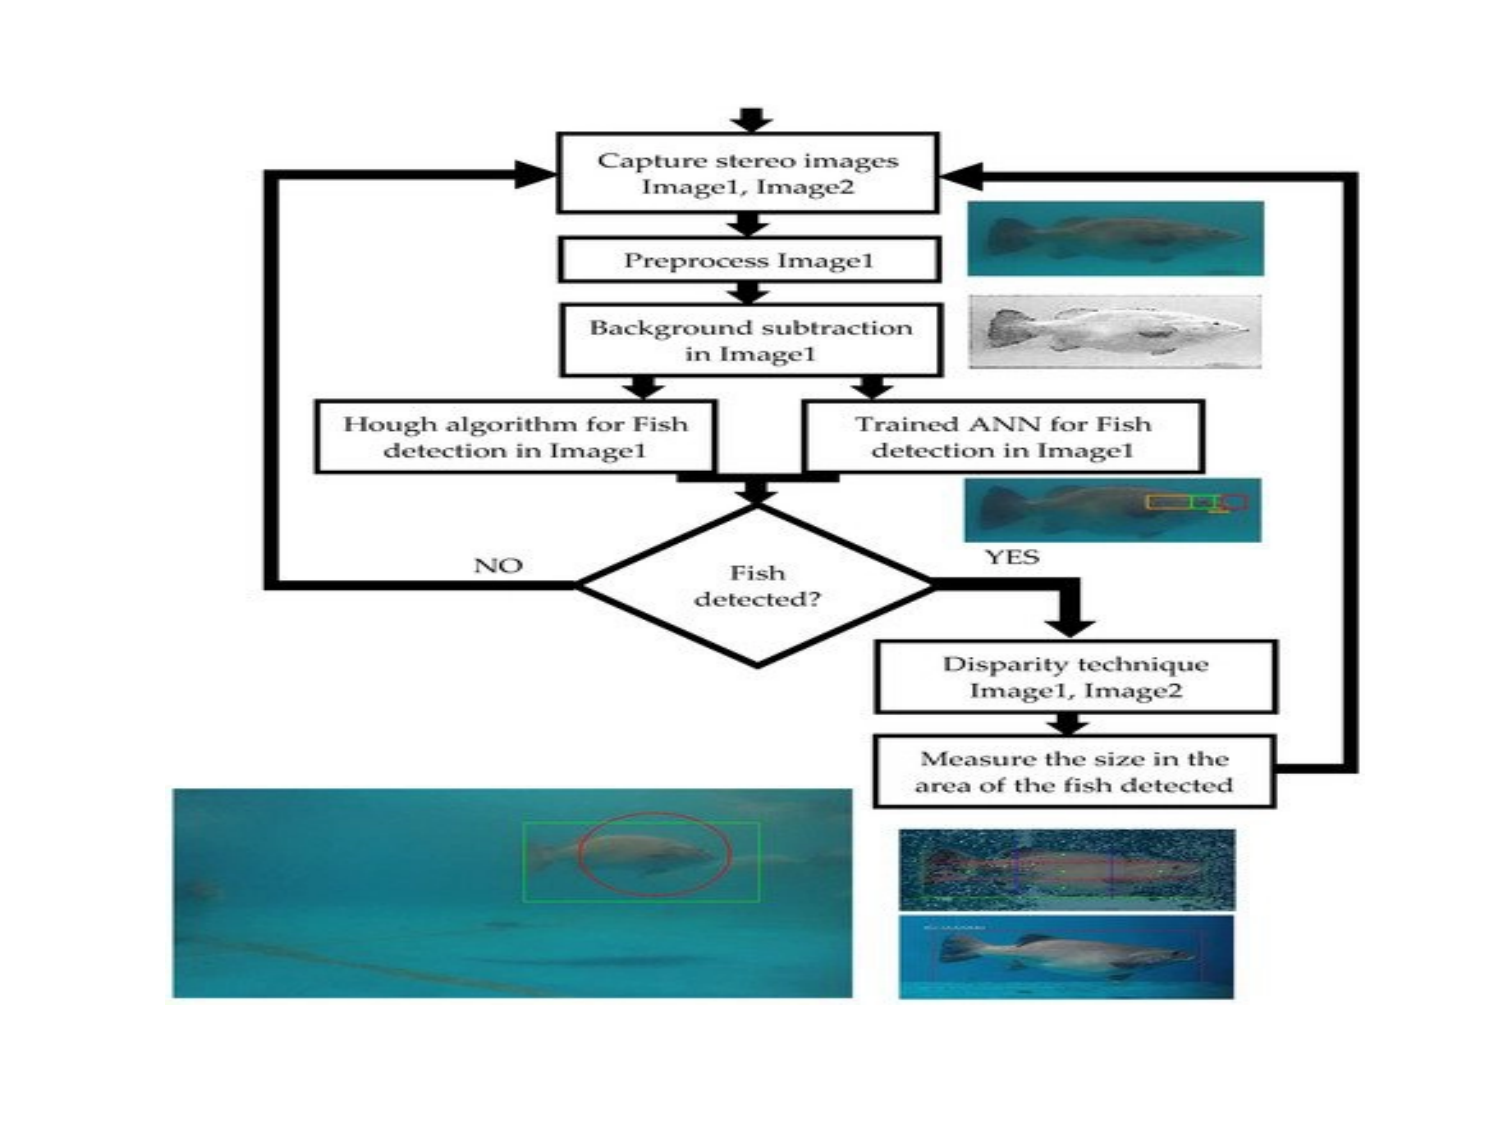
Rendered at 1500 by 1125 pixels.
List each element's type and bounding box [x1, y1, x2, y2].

picture [164, 104, 1366, 1006]
